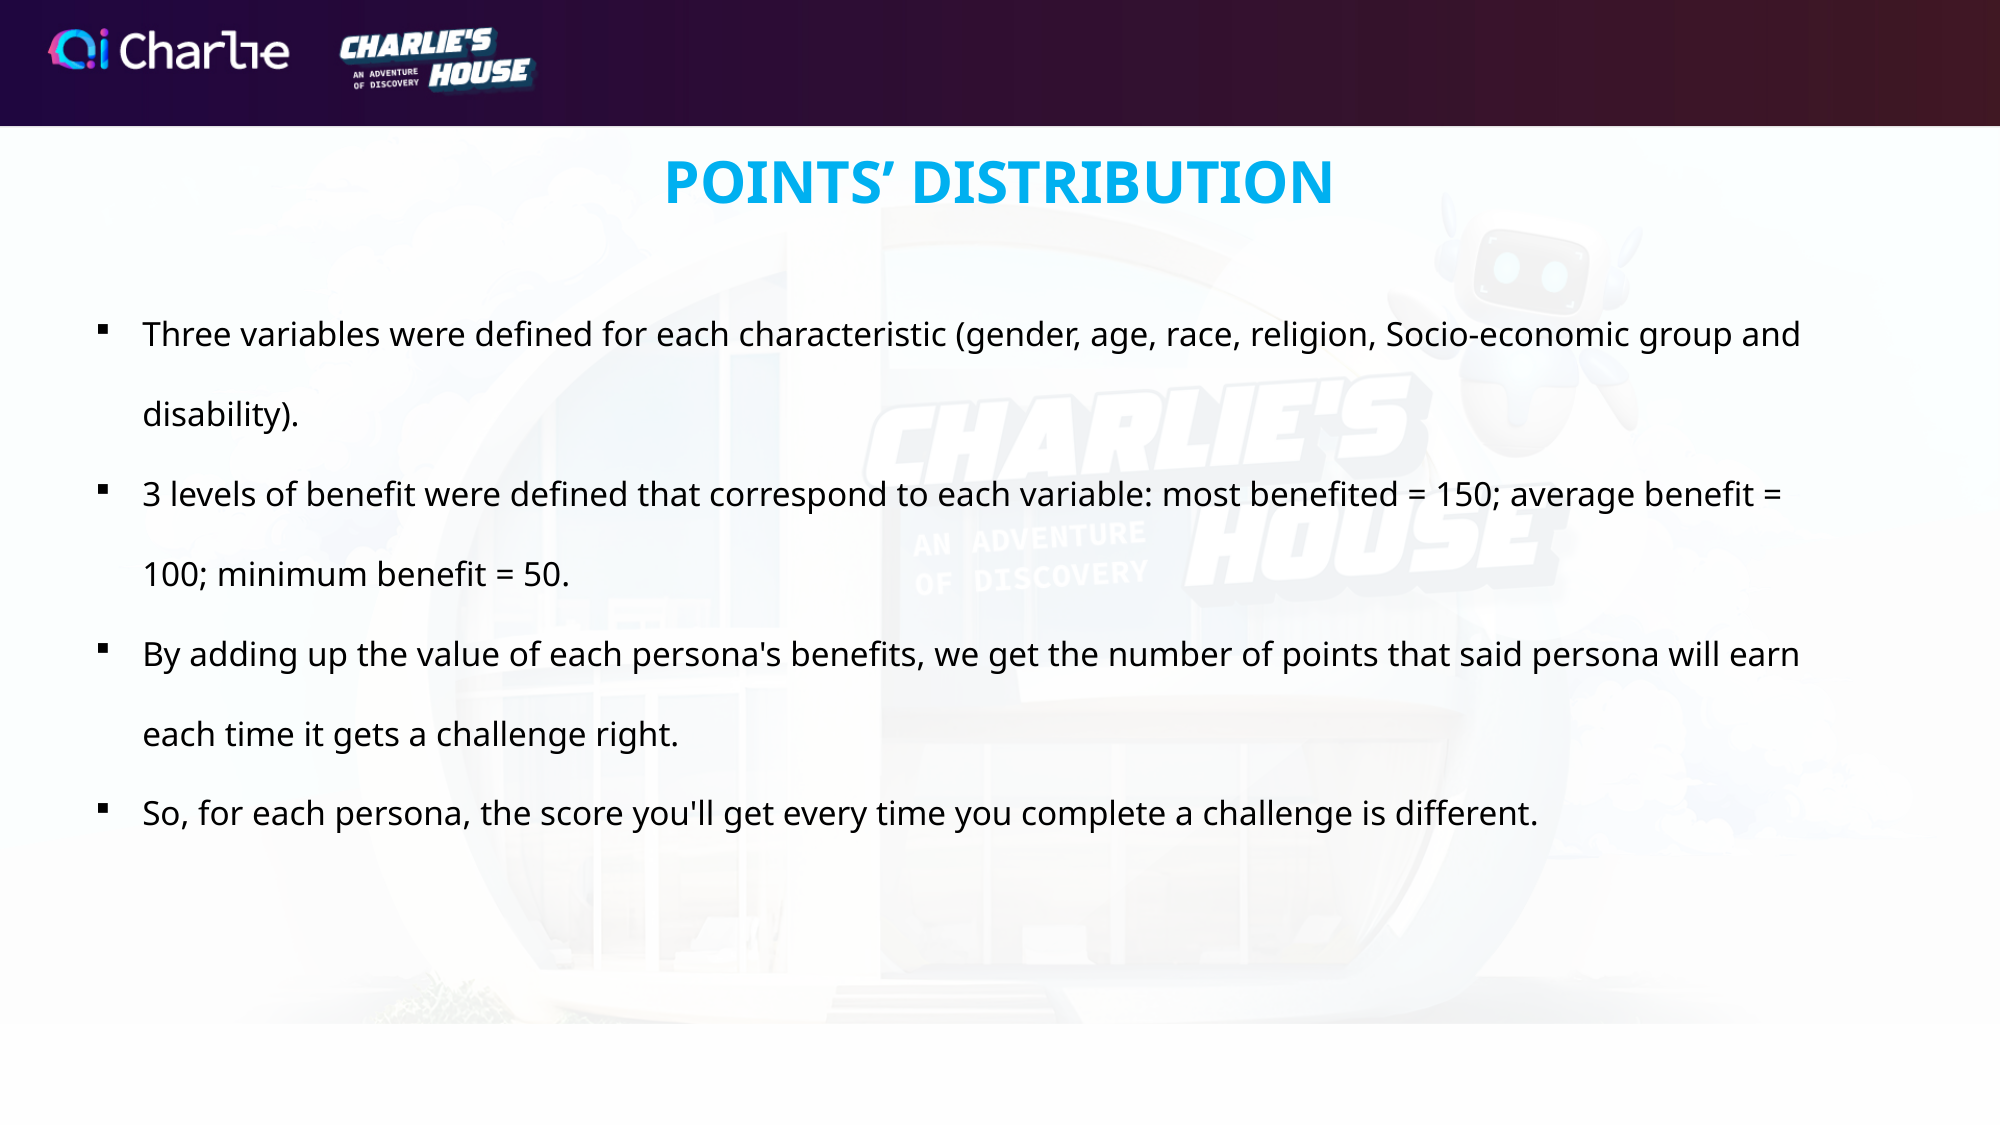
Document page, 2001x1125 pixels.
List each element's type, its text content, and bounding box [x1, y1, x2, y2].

text_box Three variables were defined for each characteristic (gender, age, race, religion, Socio-economic group and disability).​ 3 levels of benefit were defined that correspond to each variable: most benefited = 150; average benefit = 100; minimum benefit = 50. ​ By adding up the value of each persona's benefits, we get the number of points that said persona will earn each time it gets a challenge right. ​ So, for each persona, the score you'll get every time you complete a challenge is different. [80, 266, 1871, 840]
text_box POINTS’ DISTRIBUTION [0, 137, 2000, 223]
picture [0, 0, 2000, 128]
